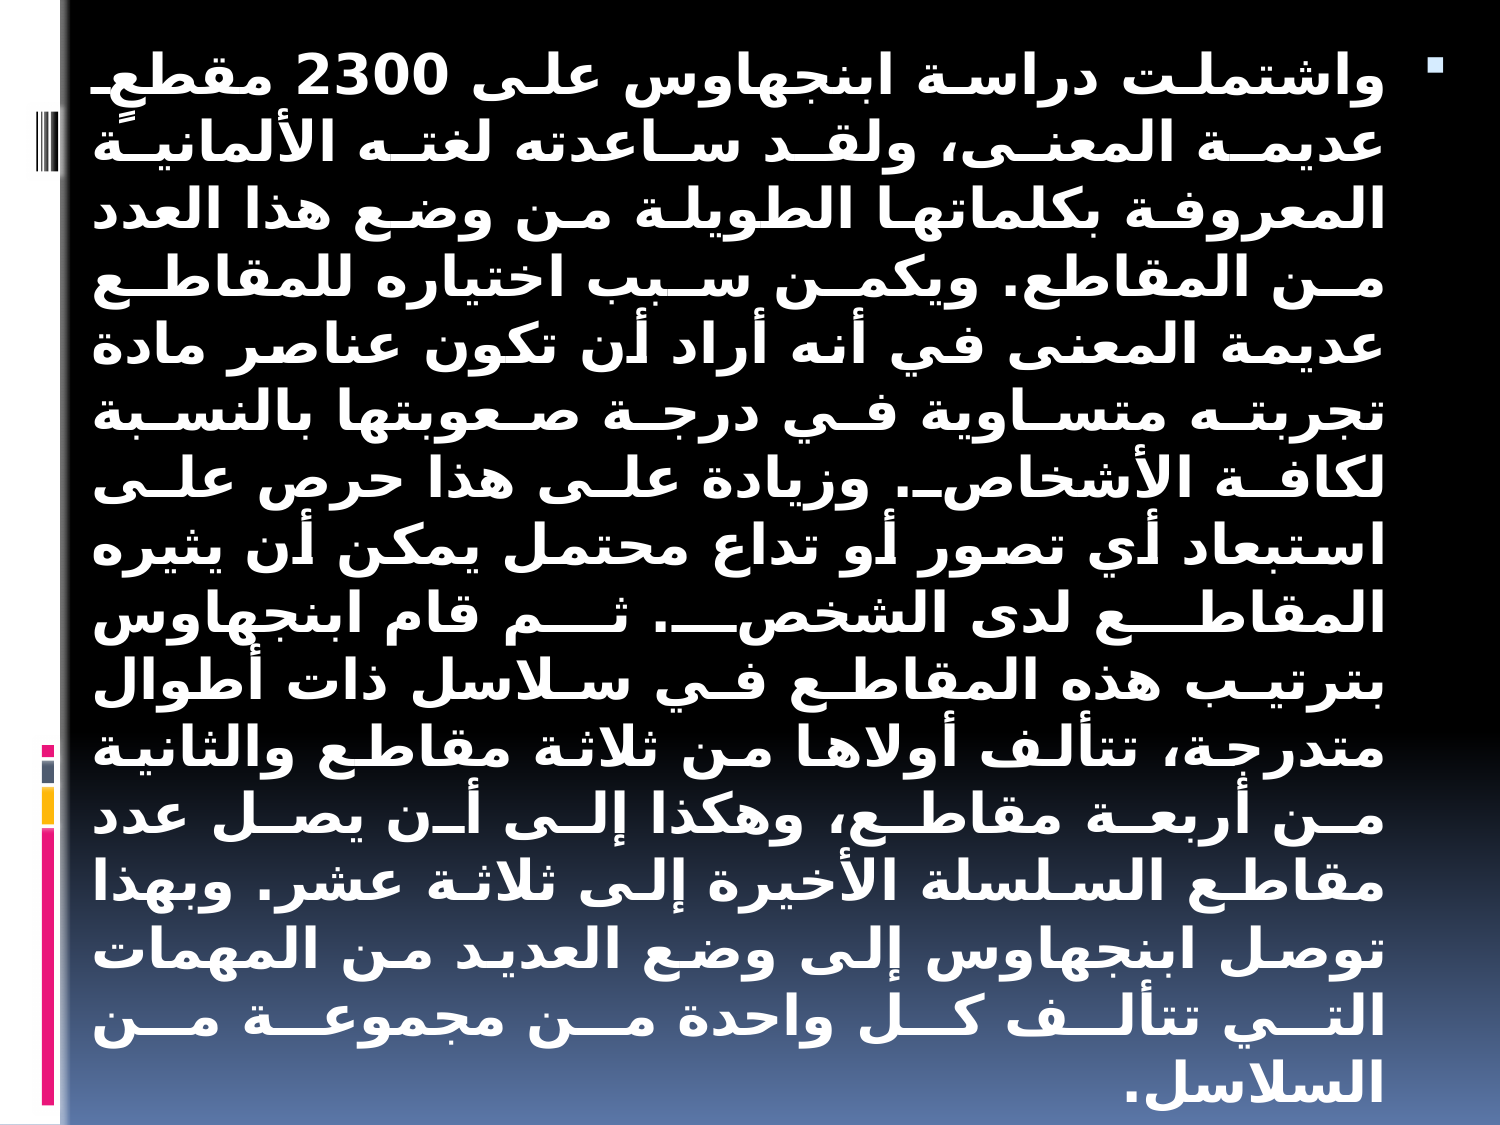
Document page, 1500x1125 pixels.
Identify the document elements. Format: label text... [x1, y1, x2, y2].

list واشتملت دراسة ابنجهاوس على 2300 مقطعٍ عديمة المعنى، ولقد ساعدته لغته الألمانية المعروفة بكلماتها الطويلة من وضع هذا العدد من المقاطع. ويكمن سبب اختياره للمقاطع عديمة المعنى في أنه أراد أن تكون عناصر مادة تجربته متساوية في درجة صعوبتها بالنسبة لكافة الأشخاص. وزيادة على هذا حرص على استبعاد أي تصور أو تداع محتمل يمكن أن يثيره المقاطع لدى الشخص. ثم قام ابنجهاوس بترتيب هذه المقاطع في سلاسل ذات أطوال متدرجة، تتألف أولاها من ثلاثة مقاطع والثانية من أربعة مقاطع، وهكذا إلى أن يصل عدد مقاطع السلسلة الأخيرة إلى ثلاثة عشر. وبهذا توصل ابنجهاوس إلى وضع العديد من المهمات التي تتألف كل واحدة من مجموعة من السلاسل. [76, 30, 1459, 1125]
